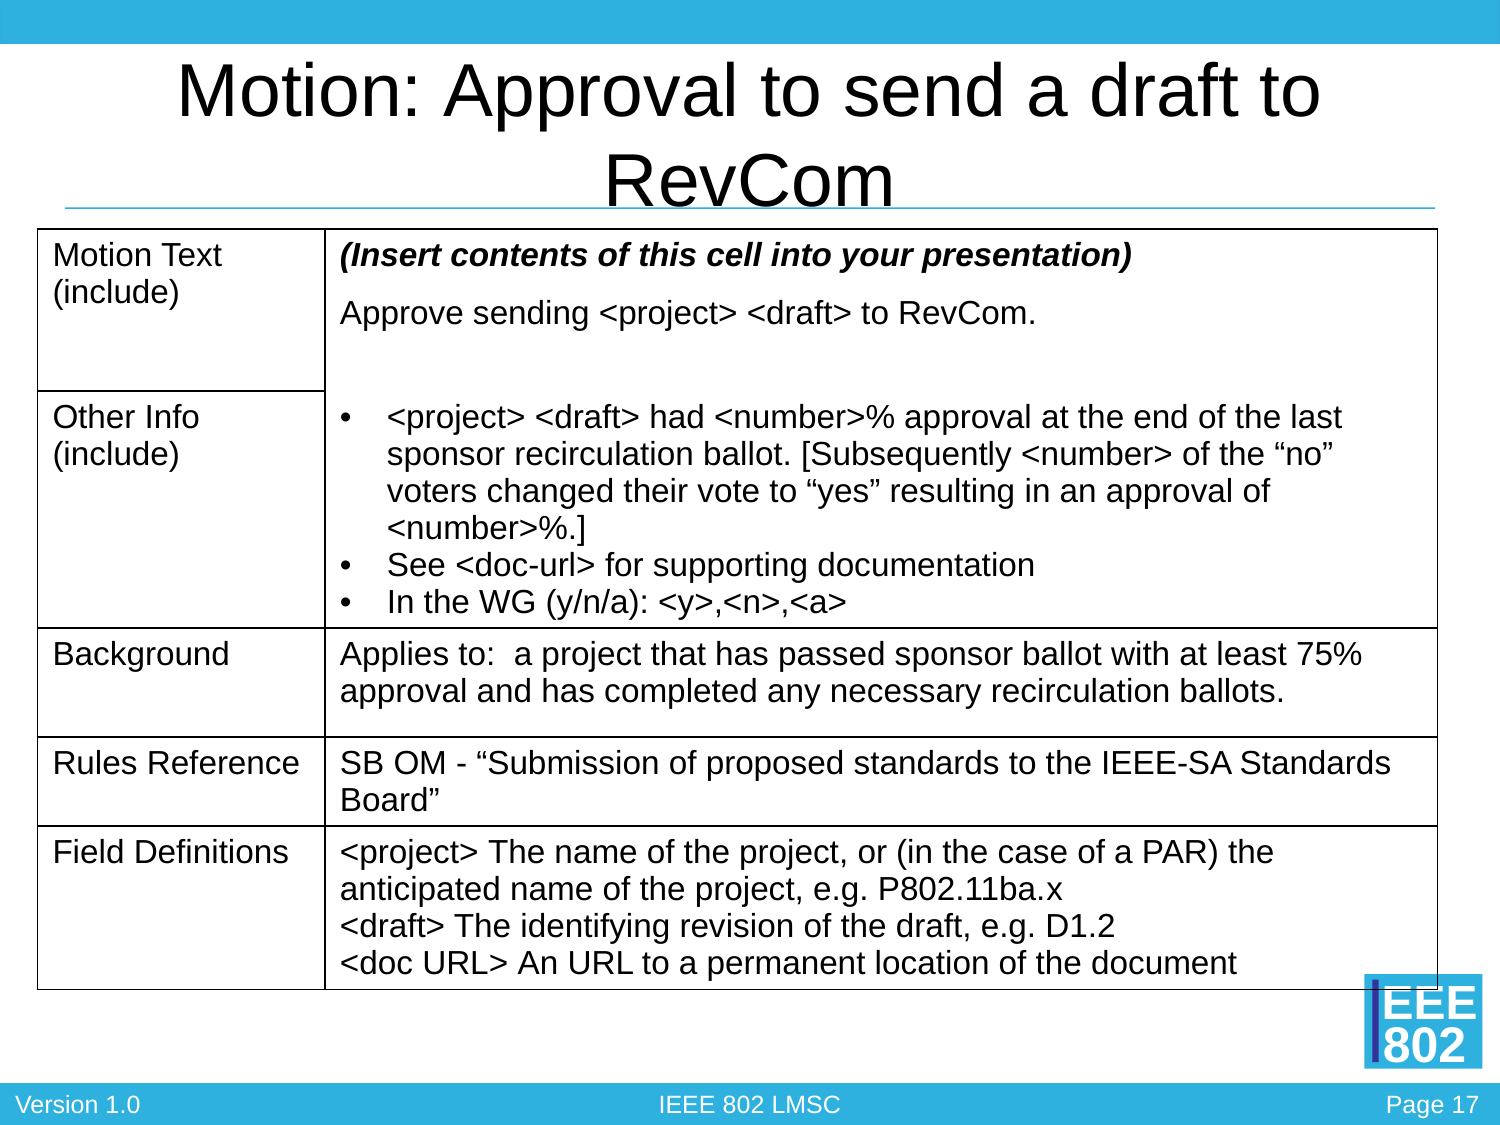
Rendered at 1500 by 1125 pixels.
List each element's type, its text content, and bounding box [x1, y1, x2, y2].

table_cell Other Info (include) [38, 392, 324, 627]
table_cell <project> The name of the project, or (in the case of a PAR) the anticipated name of the project, e.g. P802.11ba.x <draft> The identifying revision of the draft, e.g. D1.2 <doc URL> An URL to a permanent location of the document [326, 827, 1437, 989]
table_cell Rules Reference [38, 738, 324, 825]
table_cell SB OM - “Submission of proposed standards to the IEEE-SA Standards Board” [326, 738, 1437, 825]
table_cell Applies to: a project that has passed sponsor ballot with at least 75% approval and has completed any necessary recirculation ballots. [326, 629, 1437, 736]
table_cell <project> <draft> had <number>% approval at the end of the last sponsor recirculation ballot. [Subsequently <number> of the “no” voters changed their vote to “yes” resulting in an approval of <number>%.] See <doc-url> for supporting documentation In the WG (y/n/a): <y>,<n>,<a> [326, 391, 1437, 627]
table_header (Insert contents of this cell into your presentation) [326, 230, 1437, 287]
table_cell Background [38, 629, 324, 736]
table_cell Field Definitions [38, 827, 324, 989]
table_cell Approve sending <project> <draft> to RevCom. [326, 287, 1437, 391]
table_header Motion Text (include) [38, 230, 324, 390]
title Motion: Approval to send a draft to RevCom [75, 66, 1425, 197]
